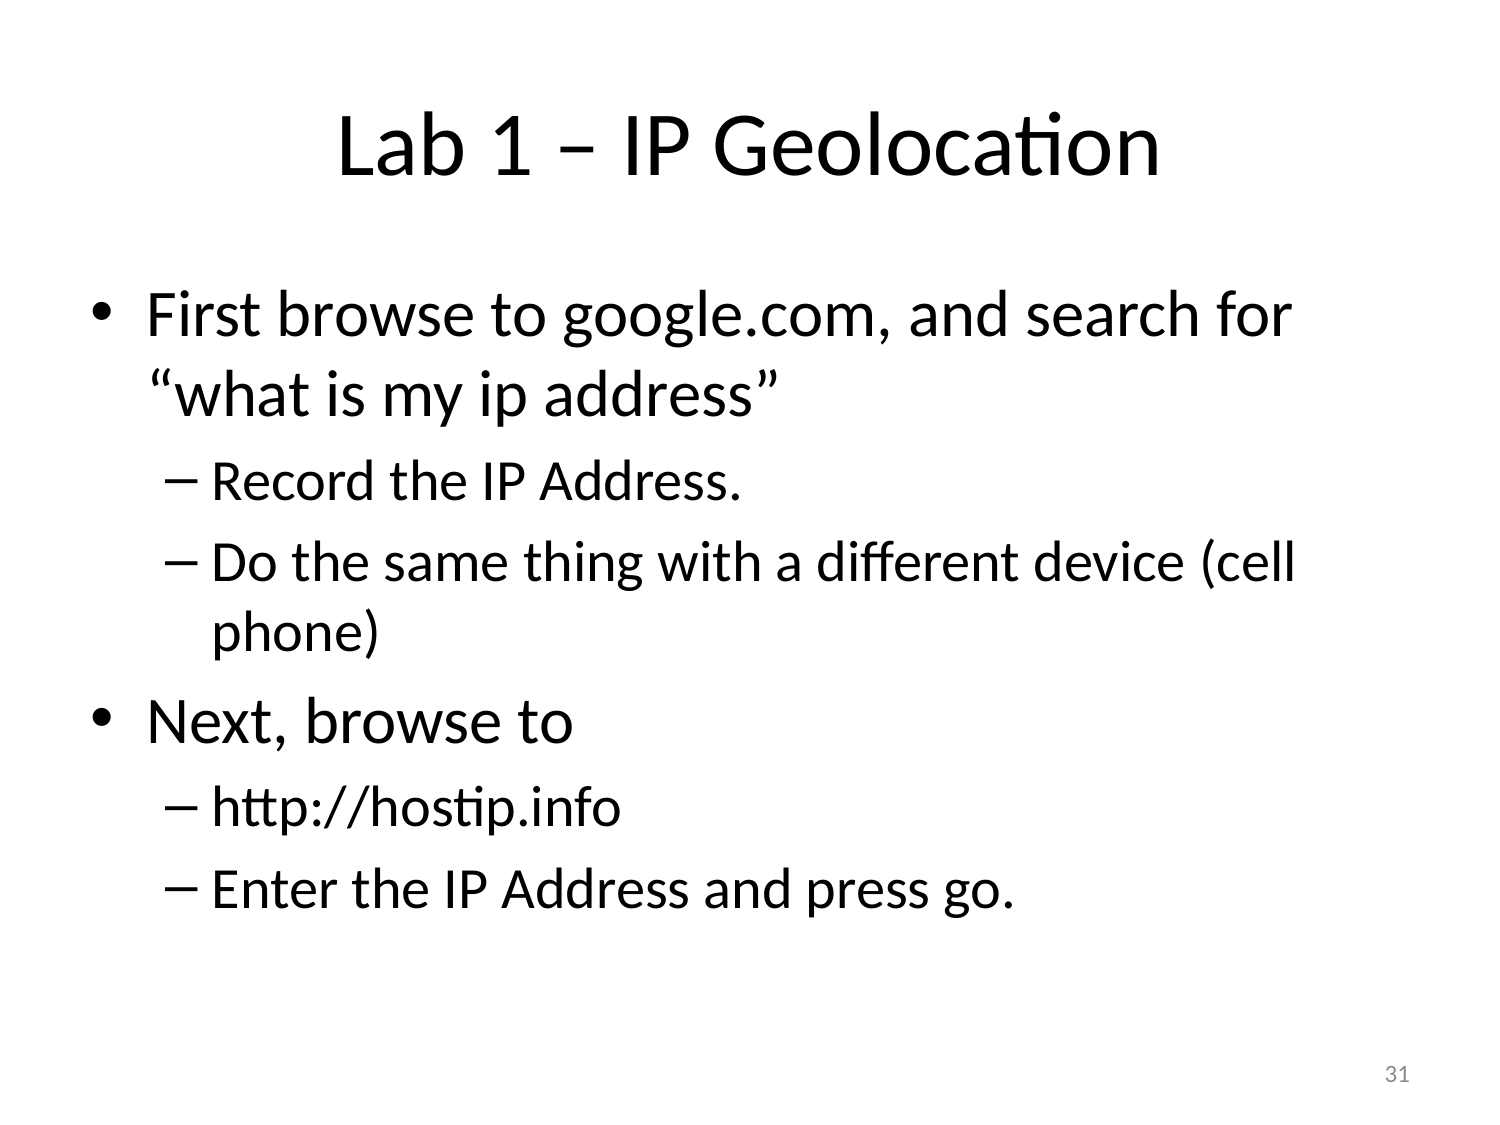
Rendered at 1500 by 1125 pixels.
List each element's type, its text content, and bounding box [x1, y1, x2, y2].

slide_number 31 [1074, 1042, 1425, 1103]
title Lab 1 – IP Geolocation [75, 45, 1425, 233]
list First browse to google.com, and search for “what is my ip address” Record the IP Address. Do the same thing with a different device (cell phone) Next, browse to http://hostip.info Enter the IP Address and press go. [75, 262, 1425, 1005]
